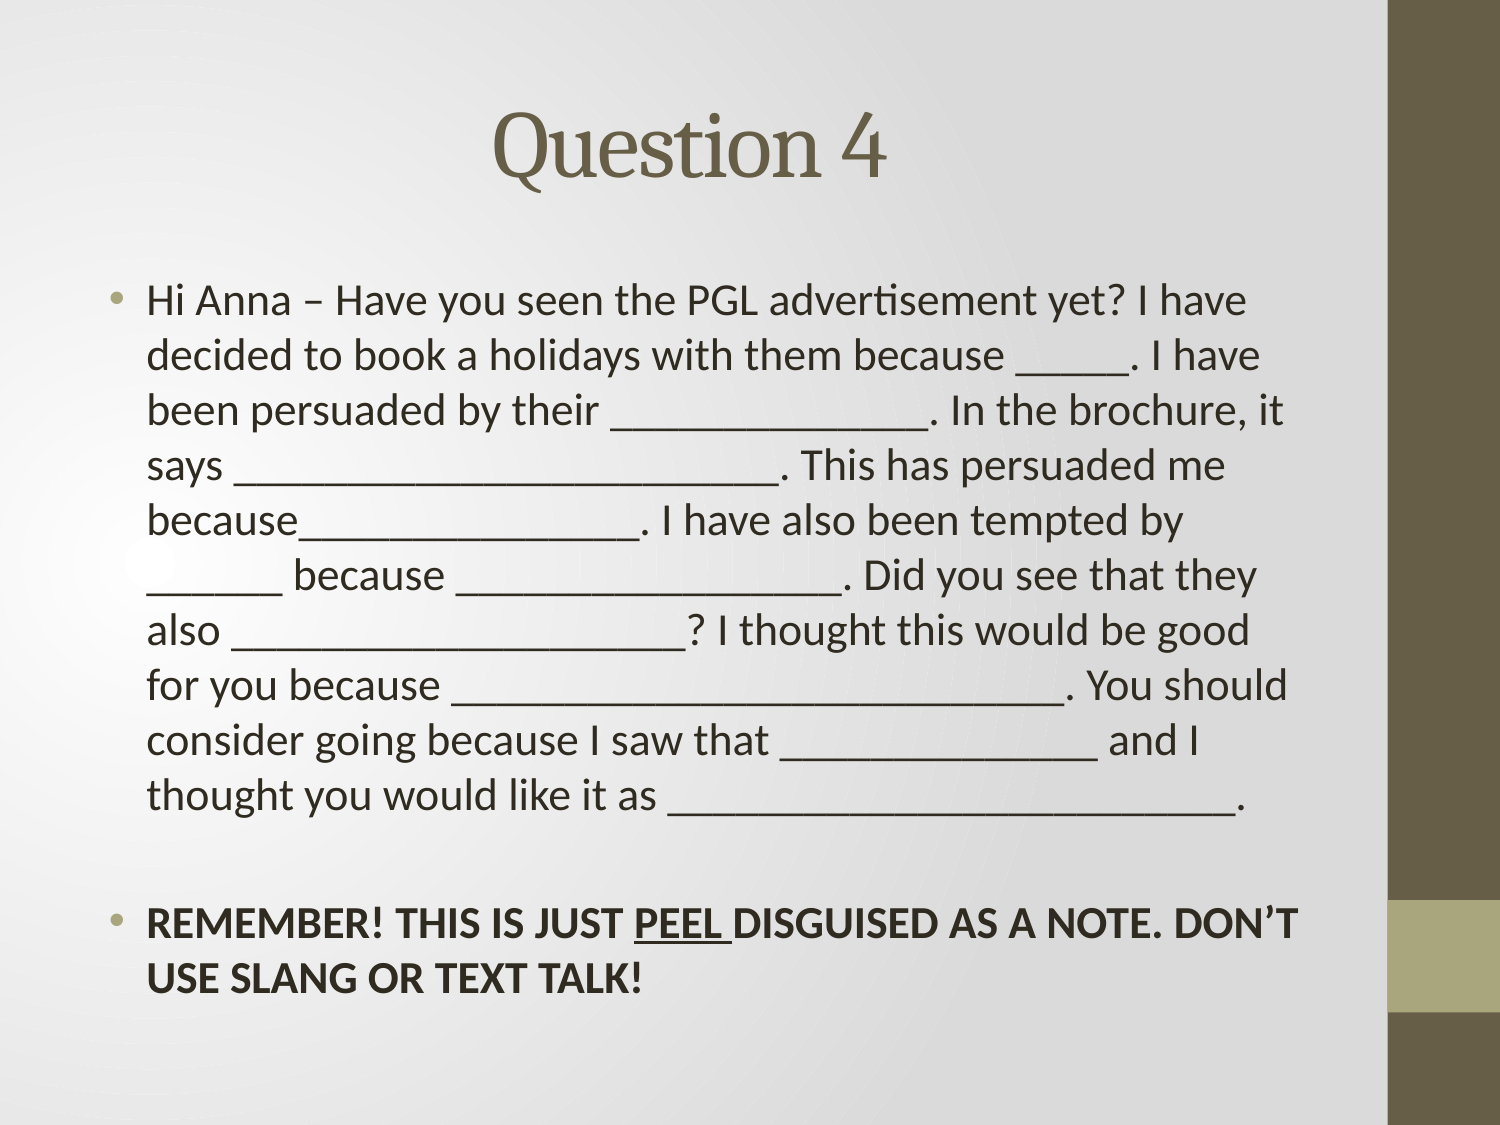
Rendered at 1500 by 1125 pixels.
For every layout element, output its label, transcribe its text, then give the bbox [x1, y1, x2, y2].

list Hi Anna – Have you seen the PGL advertisement yet? I have decided to book a holidays with them because _____. I have been persuaded by their ______________. In the brochure, it says ________________________. This has persuaded me because_______________. I have also been tempted by ______ because _________________. Did you see that they also ____________________? I thought this would be good for you because ___________________________. You should consider going because I saw that ______________ and I thought you would like it as _________________________. REMEMBER! THIS IS JUST PEEL DISGUISED AS A NOTE. DON’T USE SLANG OR TEXT TALK! [75, 262, 1325, 1050]
title Question 4 [75, 45, 1325, 233]
